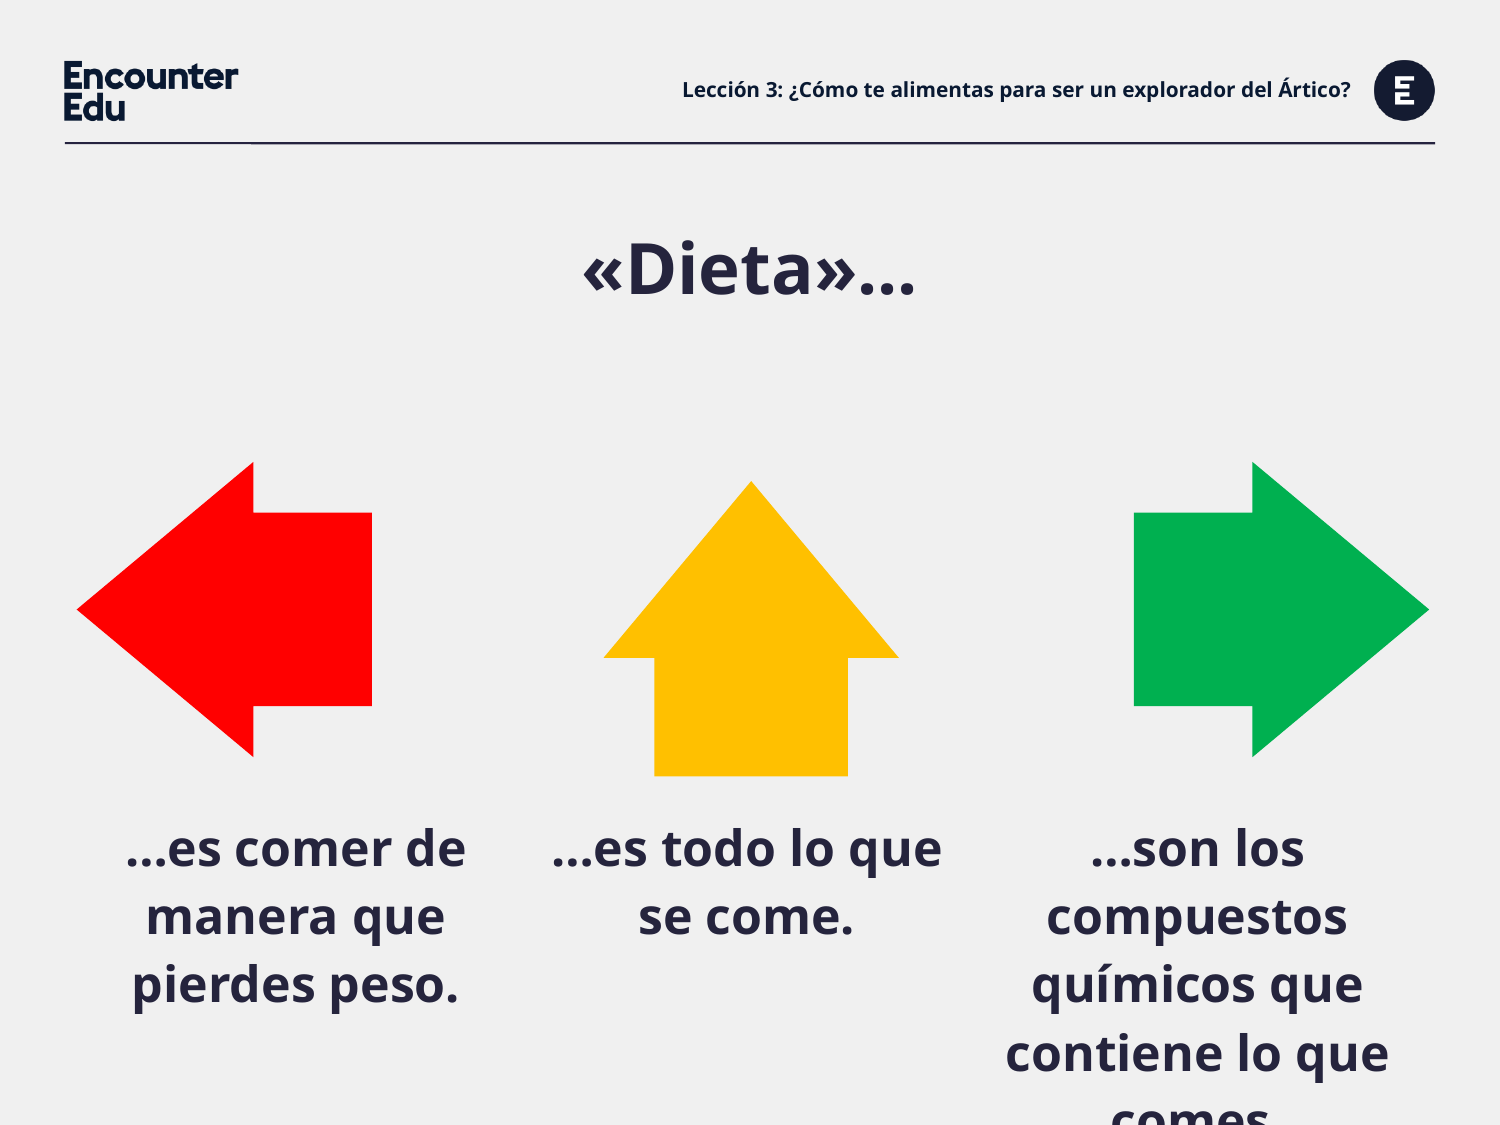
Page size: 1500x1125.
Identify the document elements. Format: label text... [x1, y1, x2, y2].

text_box [601, 478, 901, 779]
text_box [74, 459, 375, 760]
table_header …son los compuestos químicos que contiene lo que comes. [972, 805, 1423, 1120]
text_box «Dieta»... [73, 215, 1427, 316]
table_header …es comer de manera que pierdes peso. [71, 805, 522, 1120]
title Lección 3: ¿Cómo te alimentas para ser un explorador del Ártico? [633, 67, 1359, 114]
picture [1372, 58, 1436, 122]
table_header …es todo lo que se come. [522, 805, 972, 1120]
picture [60, 59, 243, 122]
text_box [1131, 459, 1432, 760]
